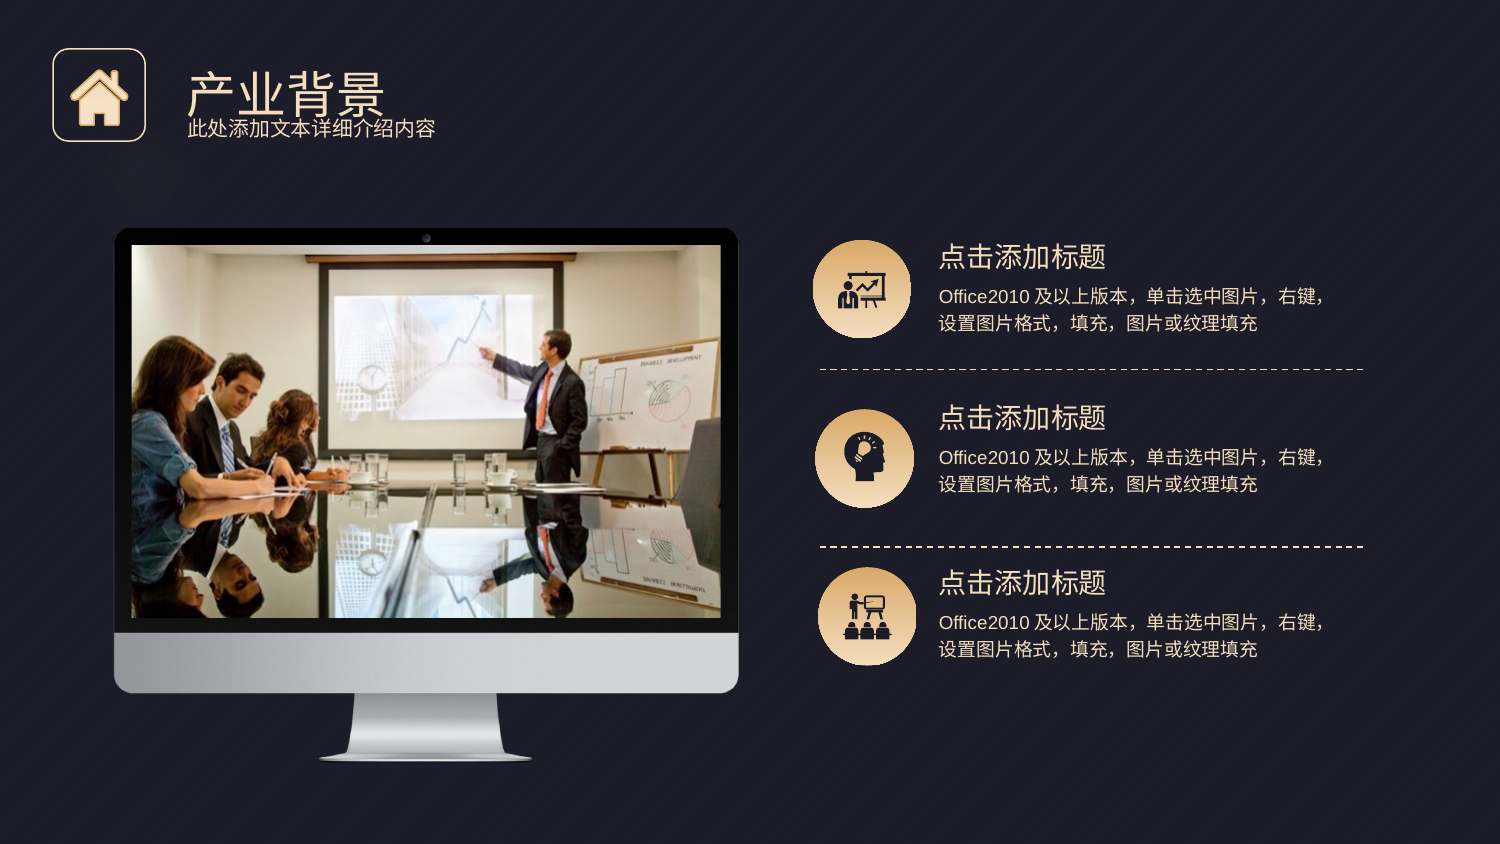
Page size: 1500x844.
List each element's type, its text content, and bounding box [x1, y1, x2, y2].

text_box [818, 558, 1360, 669]
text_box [812, 232, 1360, 344]
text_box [815, 393, 1360, 508]
text_box 此处添加文本详细介绍内容 [172, 103, 457, 146]
text_box 产业背景 [171, 43, 404, 131]
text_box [52, 48, 146, 142]
picture [96, 214, 755, 777]
